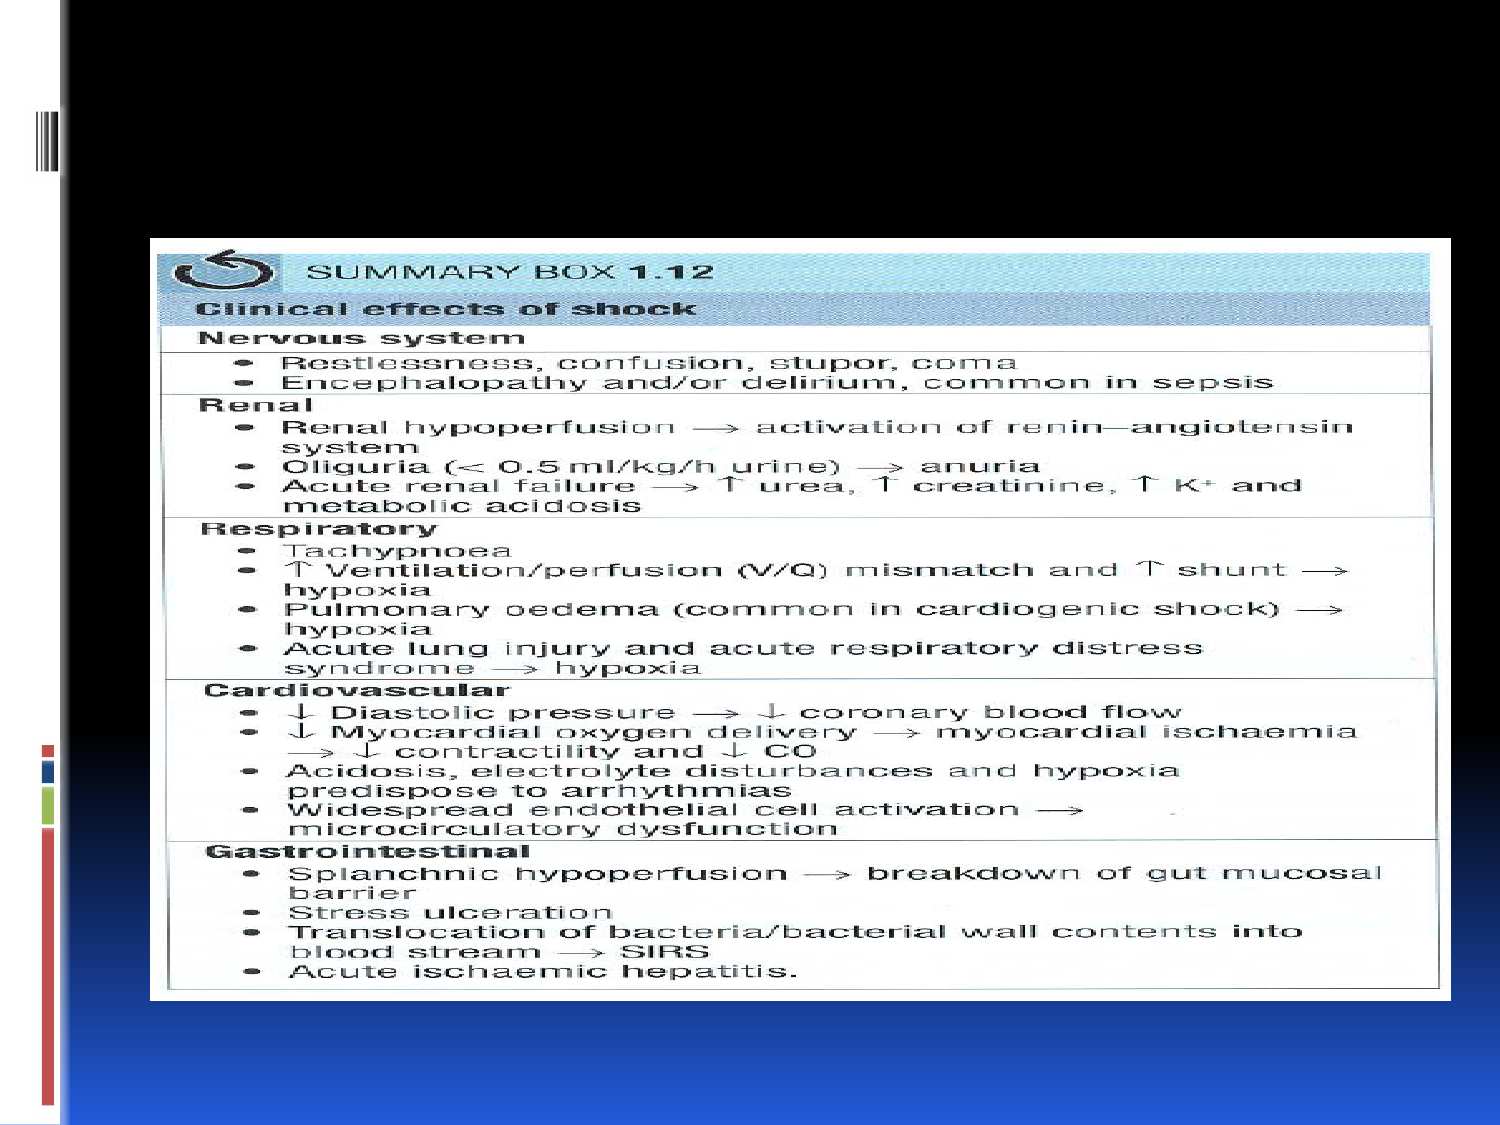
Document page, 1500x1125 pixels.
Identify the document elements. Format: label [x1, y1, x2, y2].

picture [150, 237, 1452, 1002]
